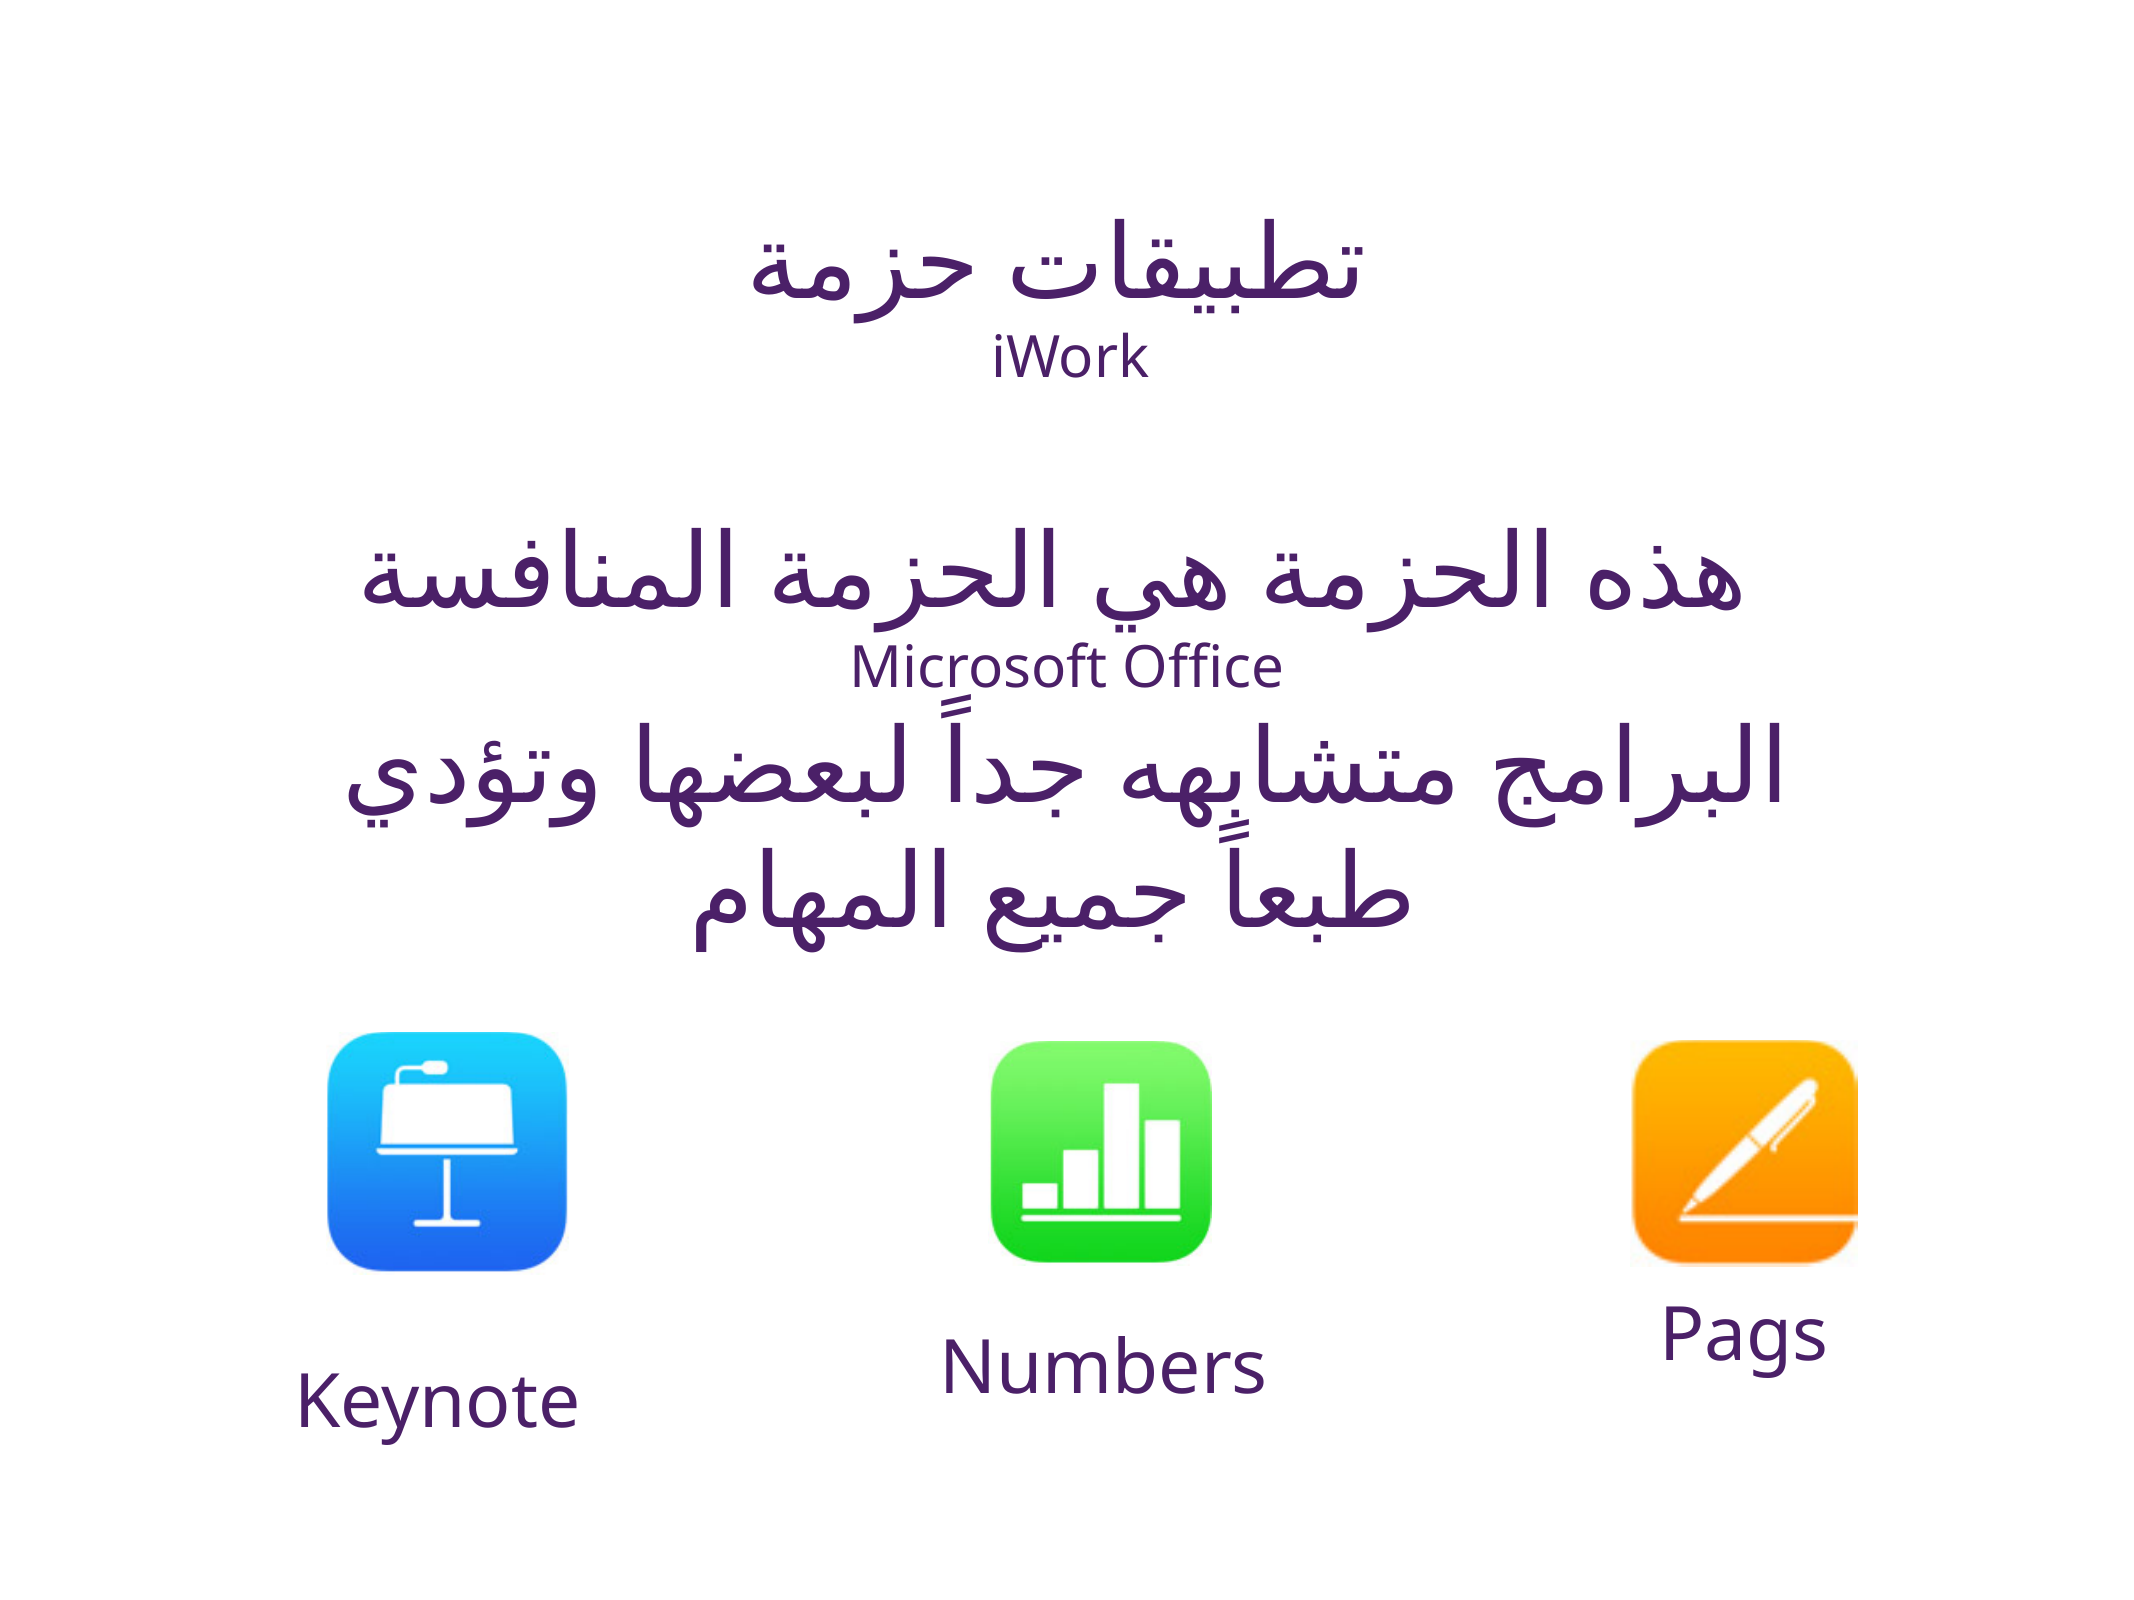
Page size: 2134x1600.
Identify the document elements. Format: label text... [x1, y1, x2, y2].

text_box Numbers [930, 1310, 1277, 1418]
text_box هذه الحزمة هي الحزمة المنافسة Microsoft Office البرامج متشابهه جداً لبعضها وتؤدي طبعاً جميع المهام [308, 495, 1825, 957]
picture [325, 1031, 570, 1276]
text_box Pags [1650, 1277, 1838, 1384]
text_box تطبيقات حزمة iWork [737, 185, 1403, 398]
picture [987, 1041, 1212, 1266]
picture [1630, 1040, 1858, 1268]
text_box Keynote [286, 1343, 609, 1451]
